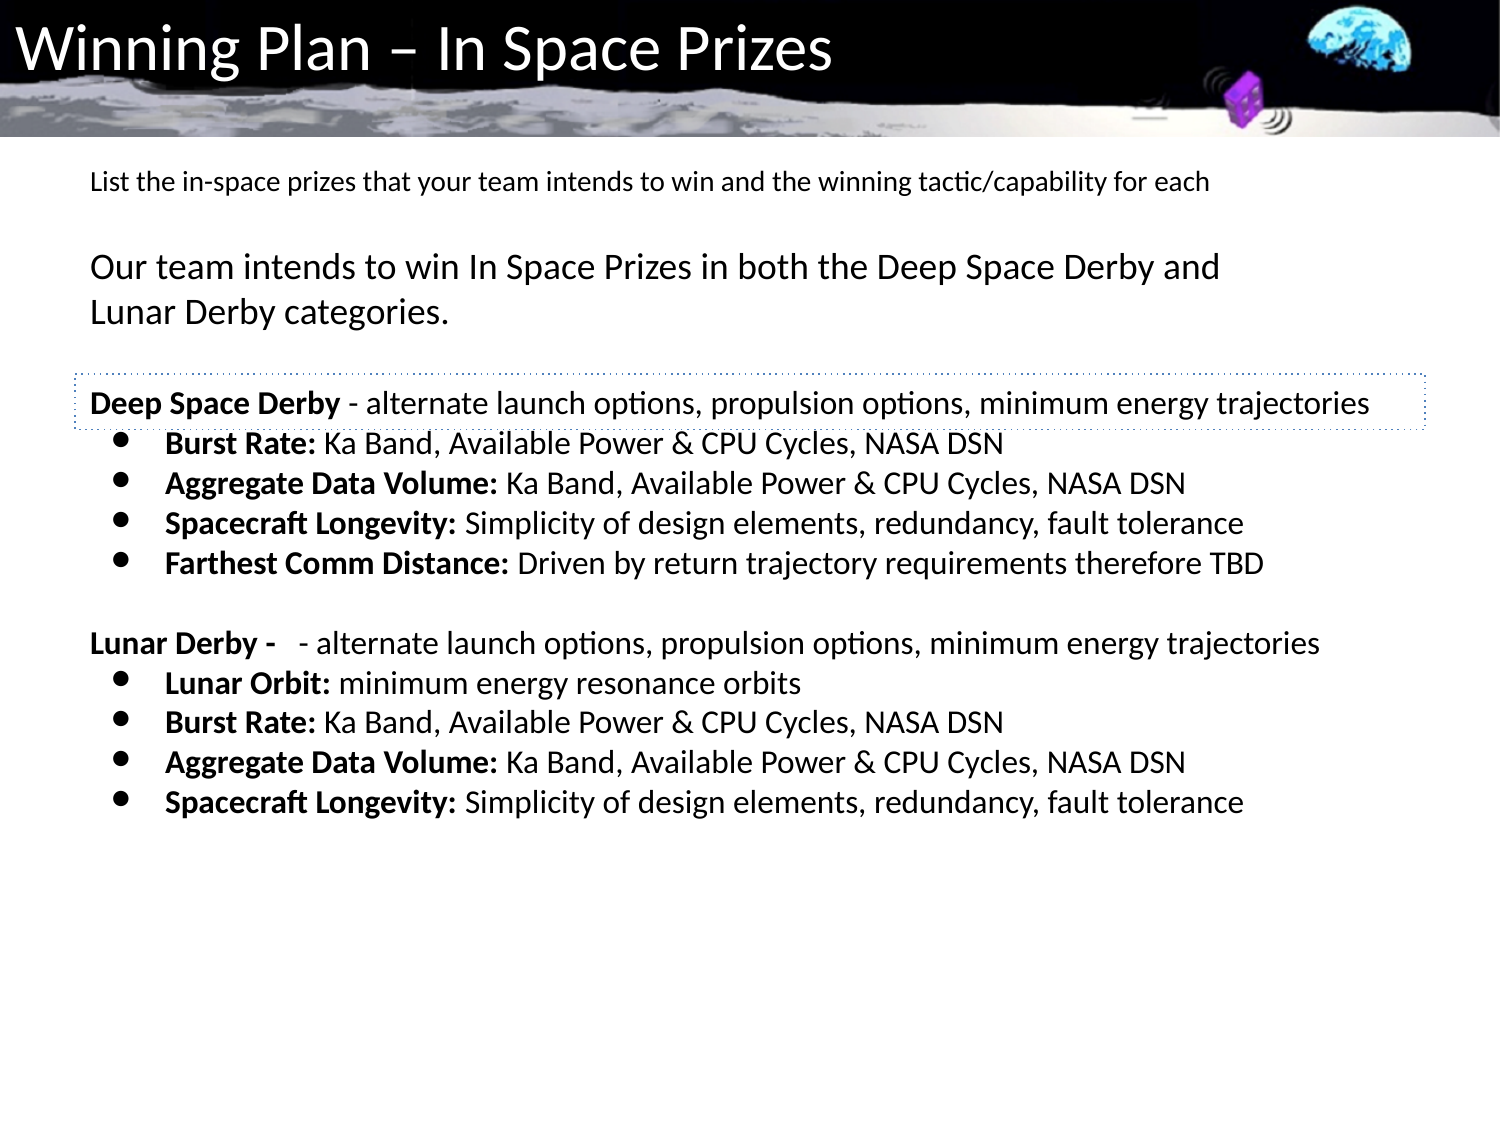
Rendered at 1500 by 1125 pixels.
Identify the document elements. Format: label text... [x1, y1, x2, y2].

text_box Deep Space Derby - alternate launch options, propulsion options, minimum energy trajectories Burst Rate: Ka Band, Available Power & CPU Cycles, NASA DSN Aggregate Data Volume: Ka Band, Available Power & CPU Cycles, NASA DSN Spacecraft Longevity: Simplicity of design elements, redundancy, fault tolerance Farthest Comm Distance: Driven by return trajectory requirements therefore TBD Lunar Derby - - alternate launch options, propulsion options, minimum energy trajectories Lunar Orbit: minimum energy resonance orbits Burst Rate: Ka Band, Available Power & CPU Cycles, NASA DSN Aggregate Data Volume: Ka Band, Available Power & CPU Cycles, NASA DSN Spacecraft Longevity: Simplicity of design elements, redundancy, fault tolerance [74, 373, 1425, 430]
text_box List the in-space prizes that your team intends to win and the winning tactic/capability for each Our team intends to win In Space Prizes in both the Deep Space Derby and Lunar Derby categories. [75, 154, 1293, 205]
title Winning Plan – In Space Prizes [0, 0, 1145, 88]
picture [0, 0, 1500, 137]
